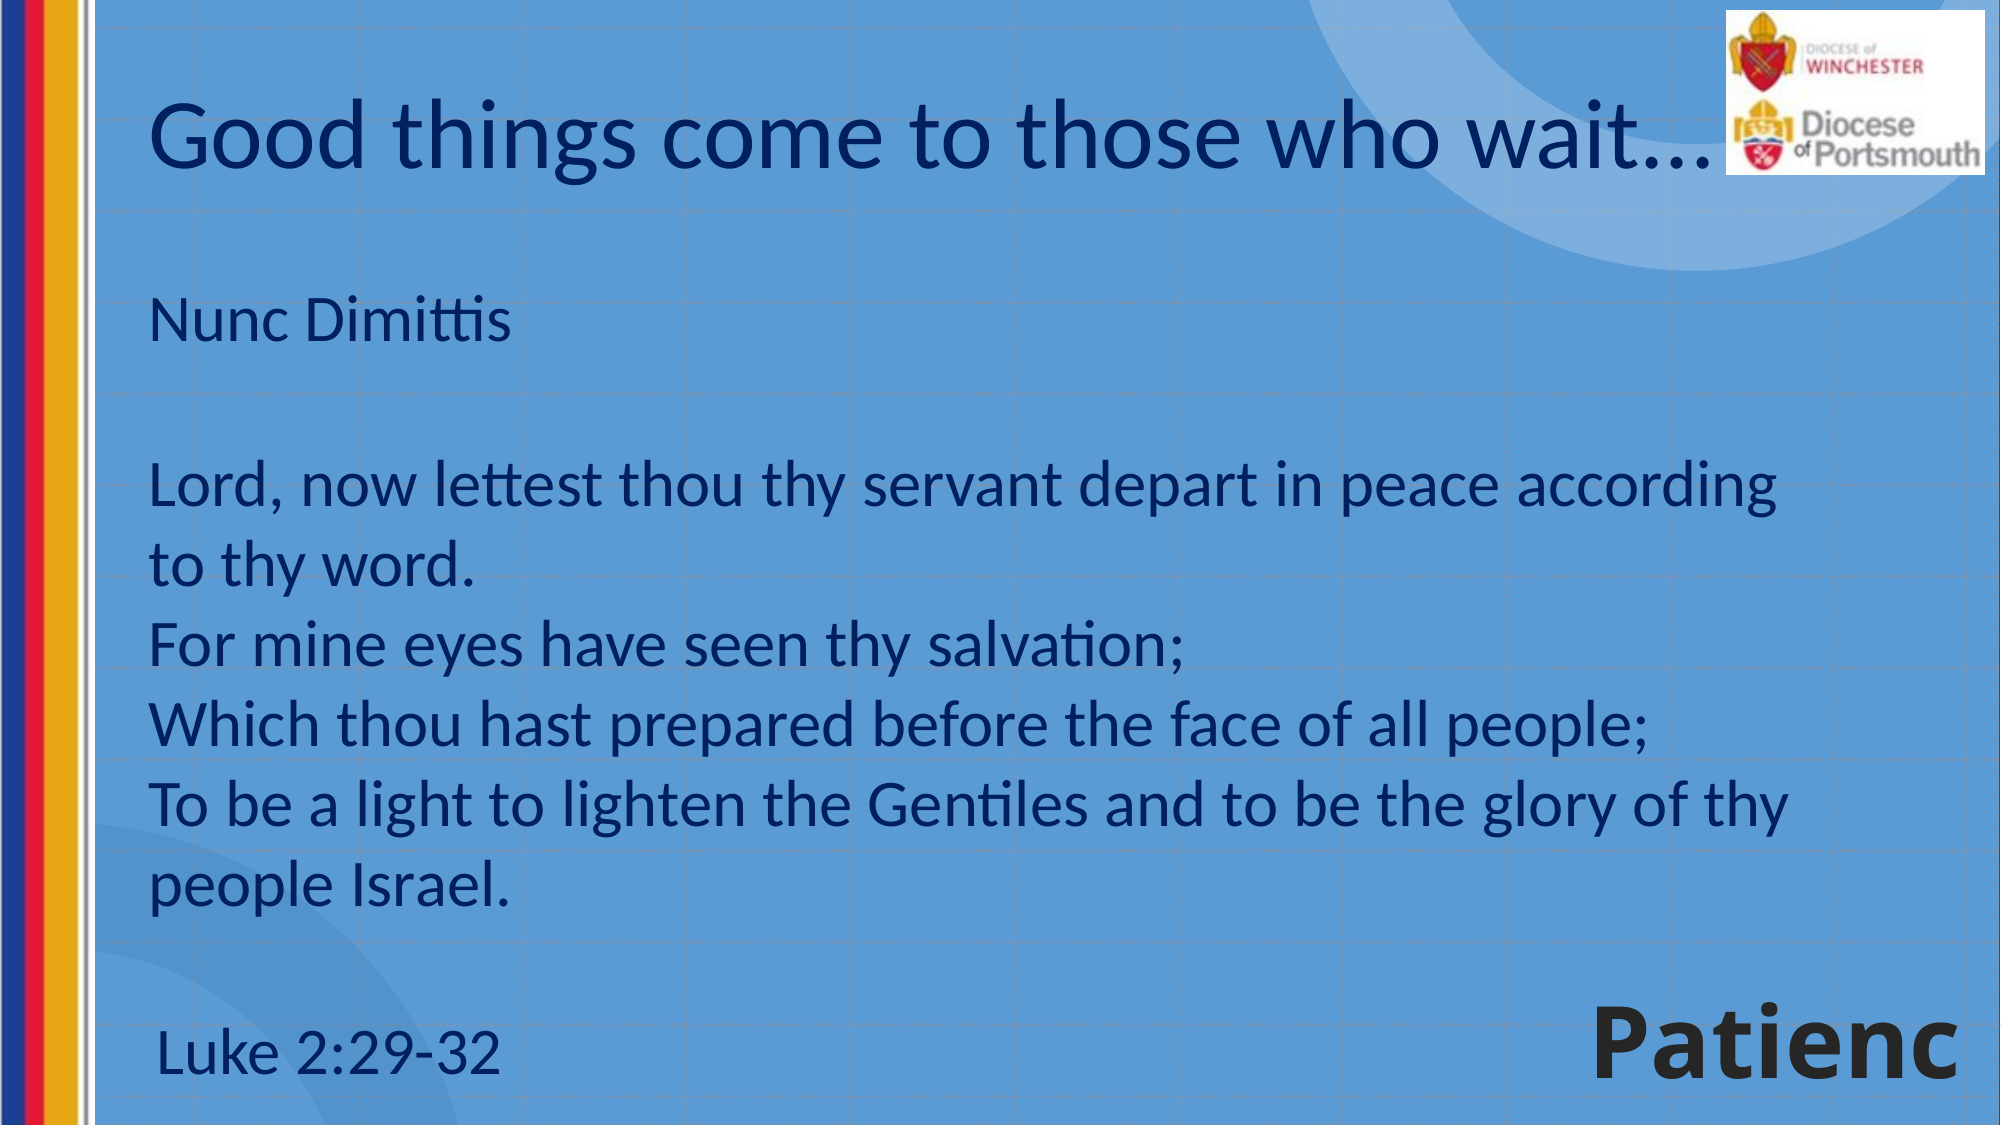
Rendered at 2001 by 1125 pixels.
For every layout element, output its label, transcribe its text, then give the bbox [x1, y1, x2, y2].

picture [0, 0, 95, 1125]
text_box Good things come to those who wait... [133, 60, 1916, 196]
text_box Luke 2:29-32 [141, 1000, 568, 1096]
text_box Nunc Dimittis [133, 267, 559, 363]
text_box Patience [1549, 971, 2000, 1125]
text_box Lord, now lettest thou thy servant depart in peace according to thy word. For mine eyes have seen thy salvation; Which thou hast prepared before the face of all people; To be a light to lighten the Gentiles and to be the glory of thy people Israel. [133, 432, 1821, 928]
picture [1726, 10, 1985, 175]
